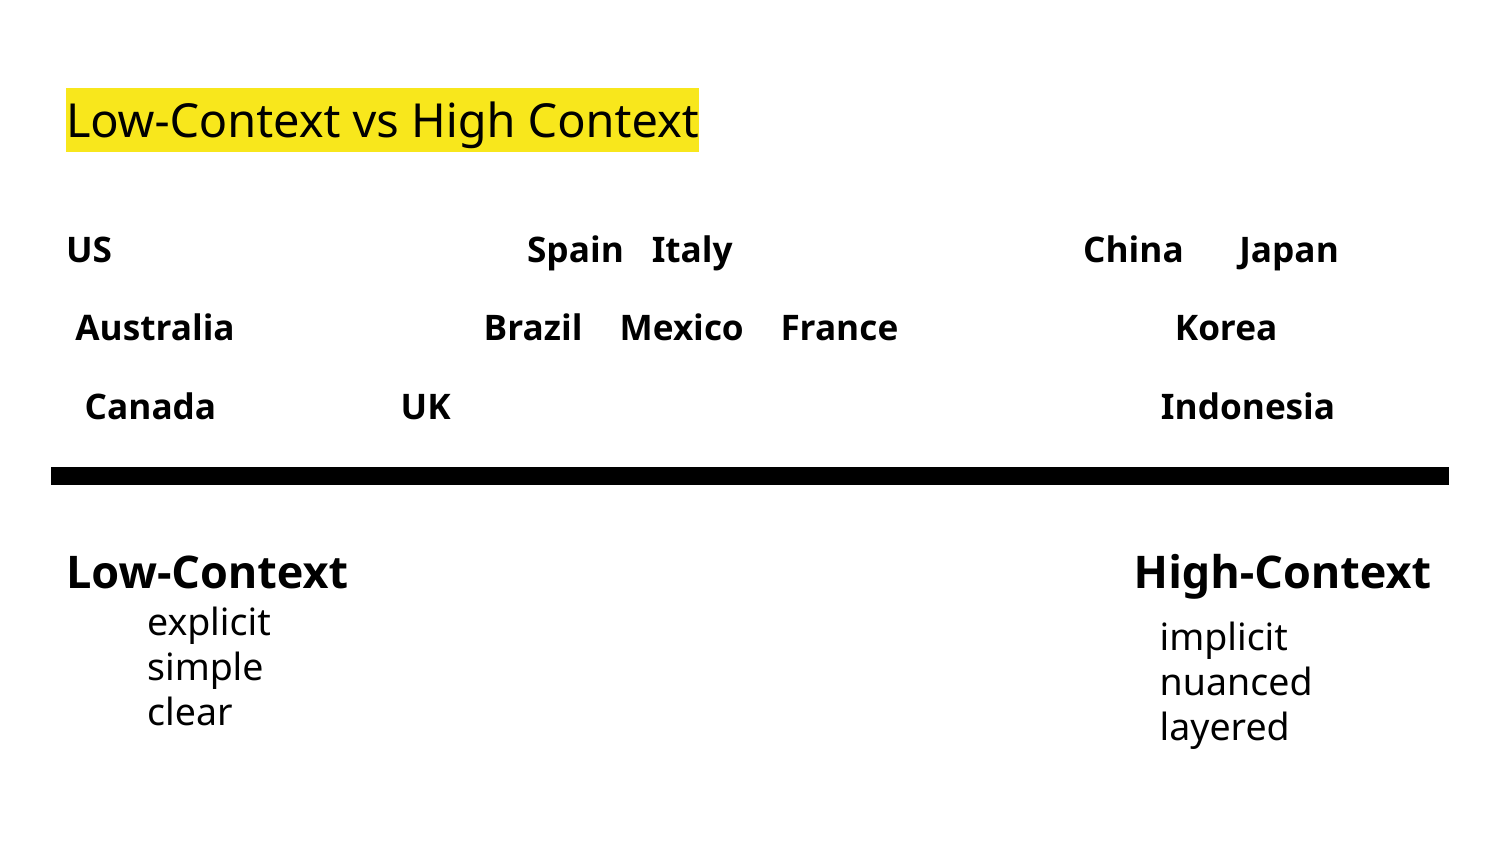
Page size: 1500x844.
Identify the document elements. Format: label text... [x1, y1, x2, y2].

list US Spain Italy China Japan Australia Brazil Mexico France Korea Canada UK Indonesia Low-Context High-Context [51, 202, 1449, 467]
list US Spain Italy China Japan Australia Brazil Mexico France Korea Canada UK Indonesia Low-Context High-Context [51, 485, 1449, 750]
text_box explicit simple clear [132, 582, 362, 748]
title Low-Context vs High Context [51, 72, 1449, 167]
text_box implicit nuanced layered [1144, 597, 1449, 798]
